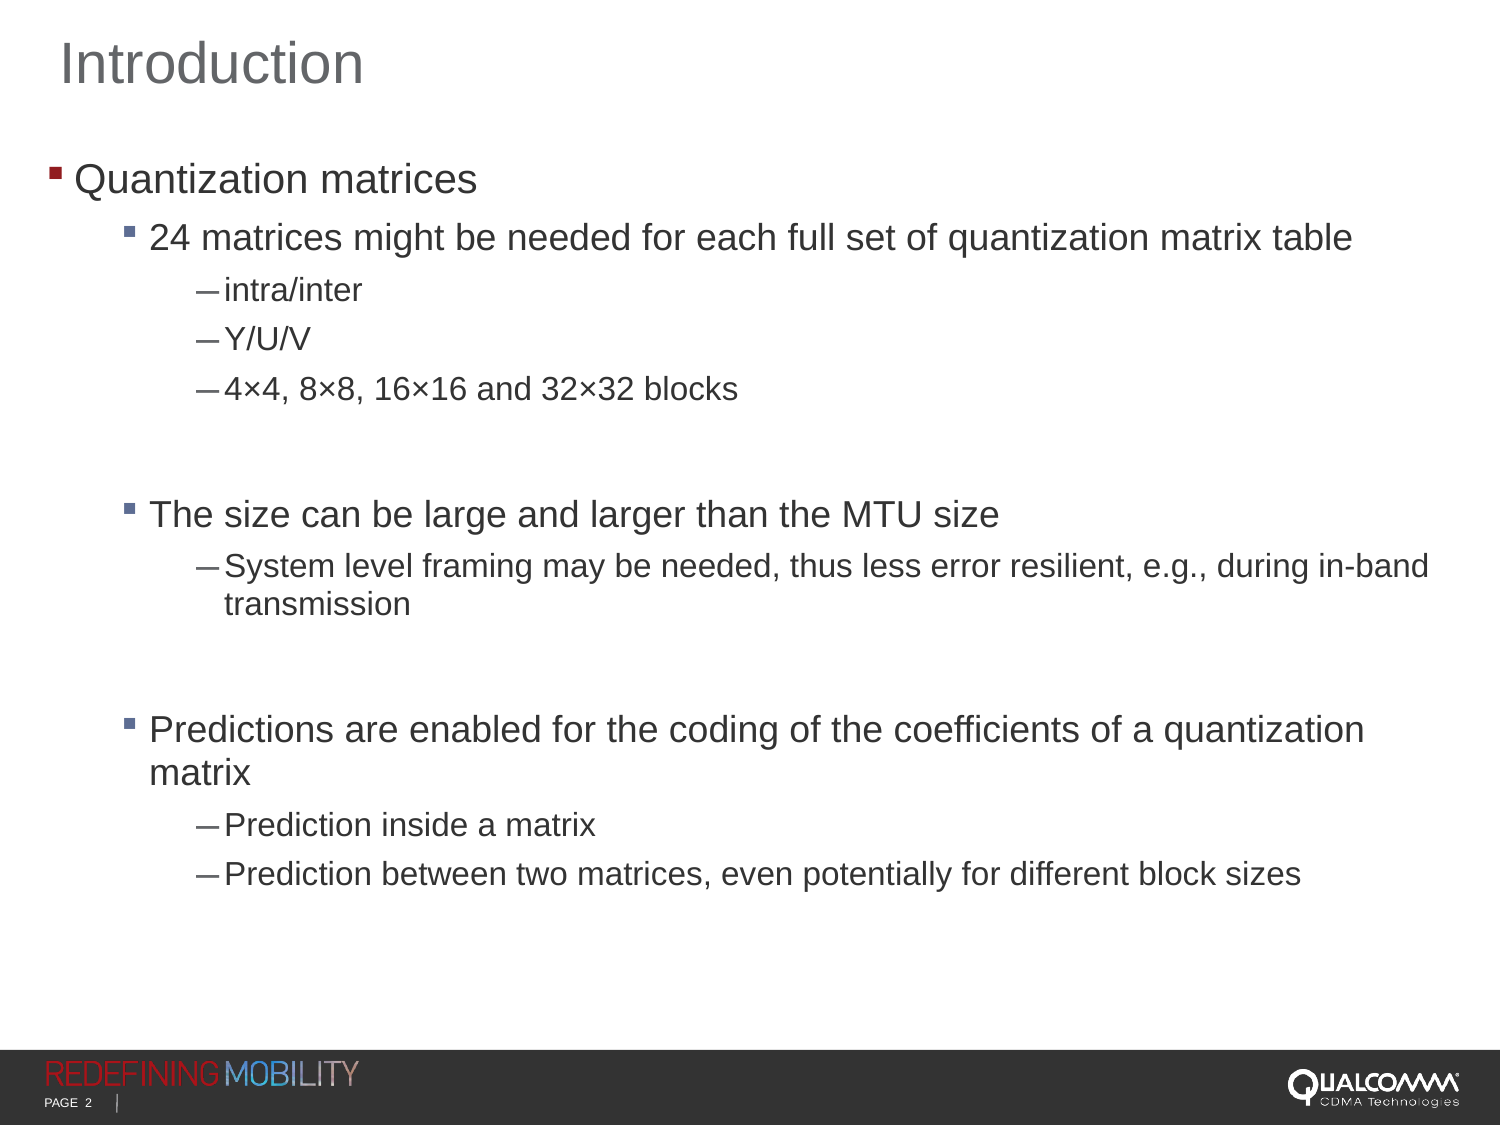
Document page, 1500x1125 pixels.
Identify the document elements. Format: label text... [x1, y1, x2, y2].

title Introduction [44, 20, 1483, 113]
picture [31, 1049, 369, 1098]
picture [1278, 1058, 1478, 1114]
list Quantization matrices 24 matrices might be needed for each full set of quantization matrix table intra/inter Y/U/V 4×4, 8×8, 16×16 and 32×32 blocks The size can be large and larger than the MTU size System level framing may be needed, thus less error resilient, e.g., during in-band transmission Predictions are enabled for the coding of the coefficients of a quantization matrix Prediction inside a matrix Prediction between two matrices, even potentially for different block sizes [30, 148, 1469, 1021]
